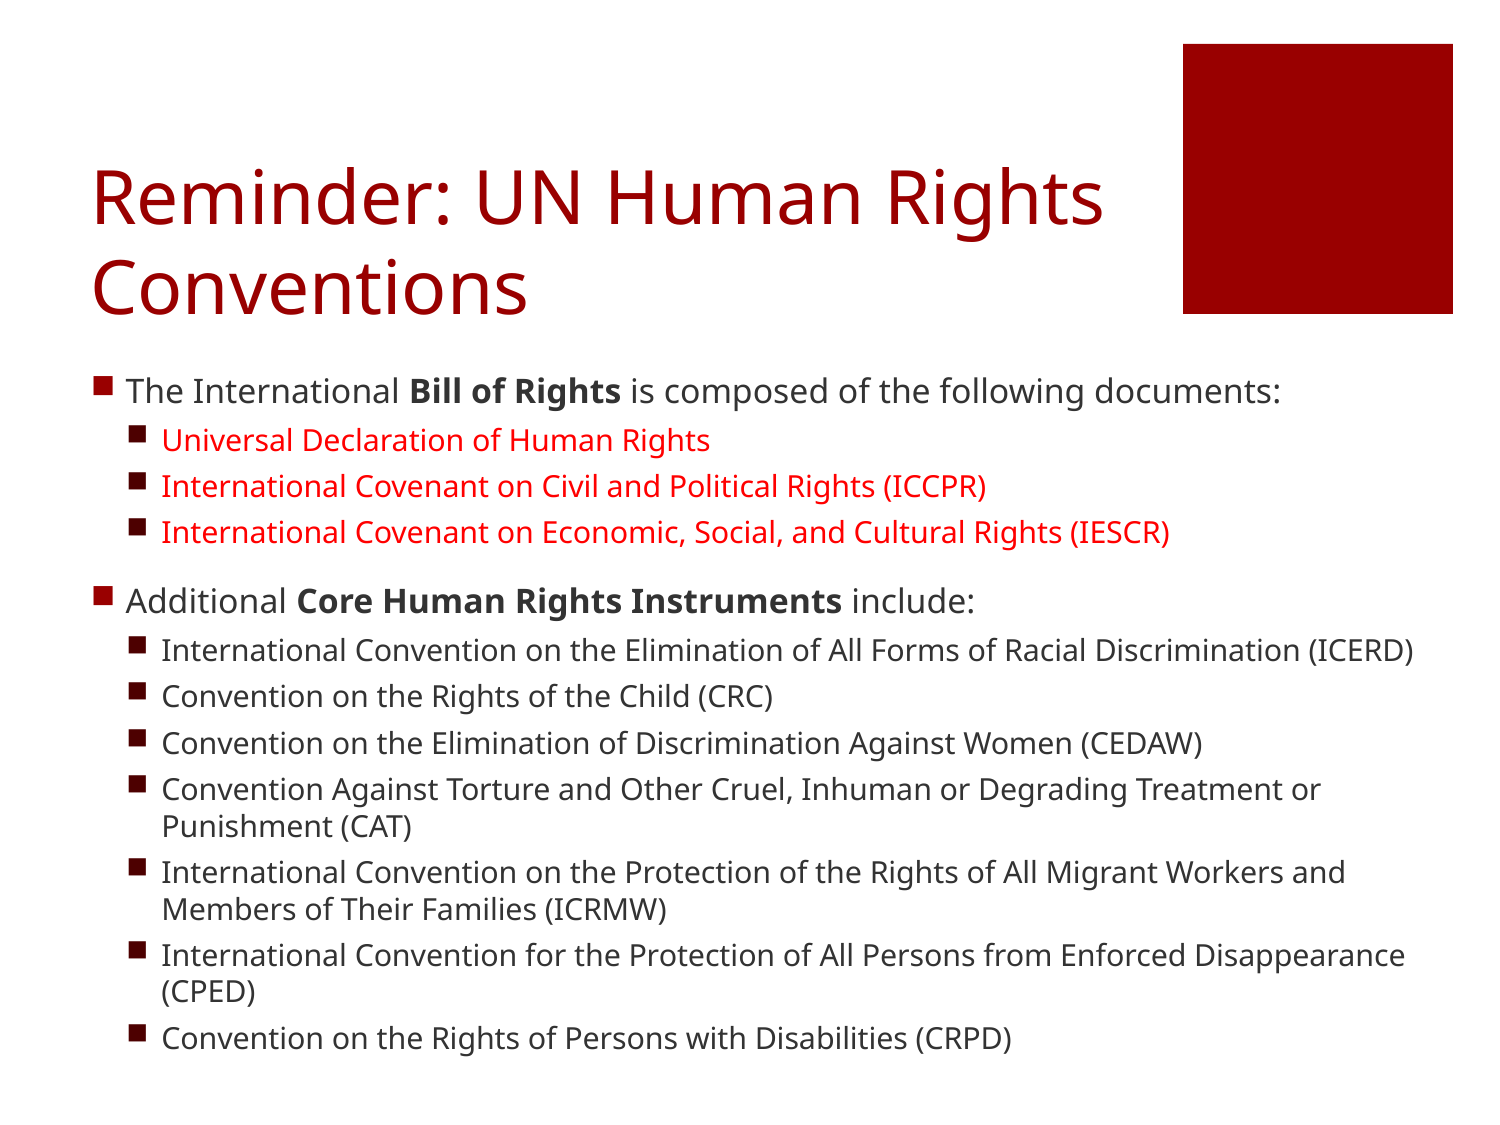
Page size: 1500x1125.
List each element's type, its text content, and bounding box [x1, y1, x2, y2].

list The International Bill of Rights is composed of the following documents: Universal Declaration of Human Rights International Covenant on Civil and Political Rights (ICCPR) International Covenant on Economic, Social, and Cultural Rights (IESCR) Additional Core Human Rights Instruments include: International Convention on the Elimination of All Forms of Racial Discrimination (ICERD) Convention on the Rights of the Child (CRC) Convention on the Elimination of Discrimination Against Women (CEDAW) Convention Against Torture and Other Cruel, Inhuman or Degrading Treatment or Punishment (CAT) International Convention on the Protection of the Rights of All Migrant Workers and Members of Their Families (ICRMW) International Convention for the Protection of All Persons from Enforced Disappearance (CPED) Convention on the Rights of Persons with Disabilities (CRPD) [75, 362, 1448, 1073]
title Reminder: UN Human Rights Conventions [75, 149, 1143, 338]
